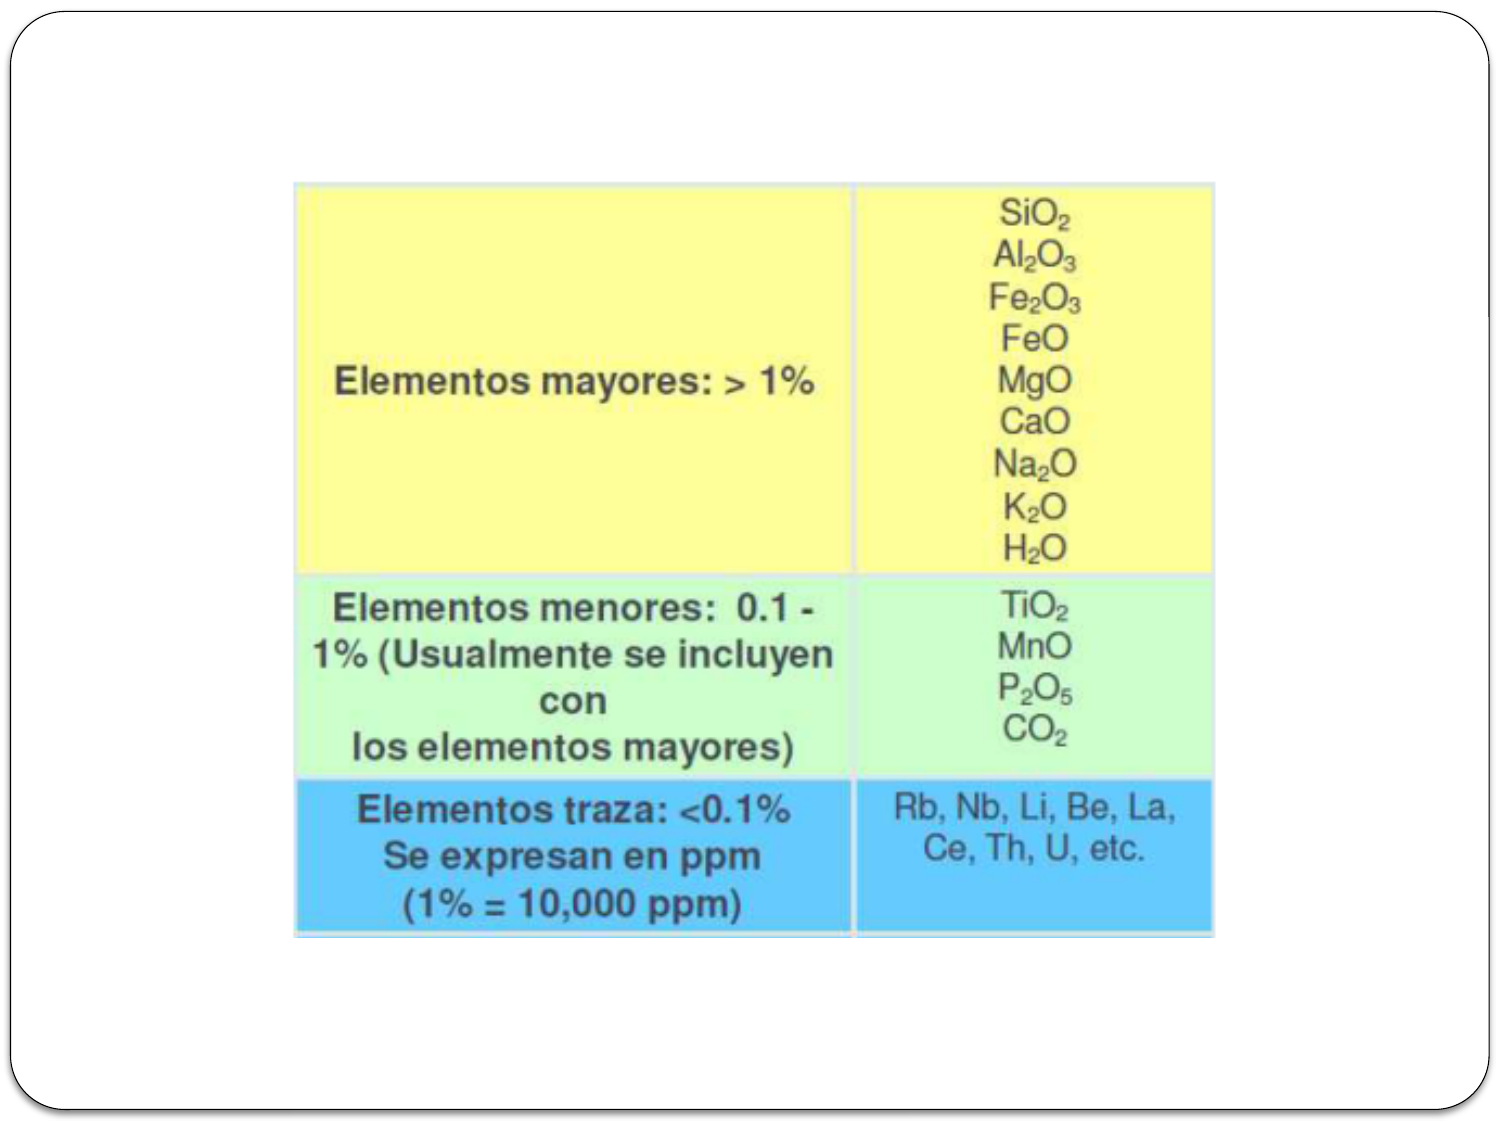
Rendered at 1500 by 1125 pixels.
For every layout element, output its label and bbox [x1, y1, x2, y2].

picture [280, 163, 1229, 938]
